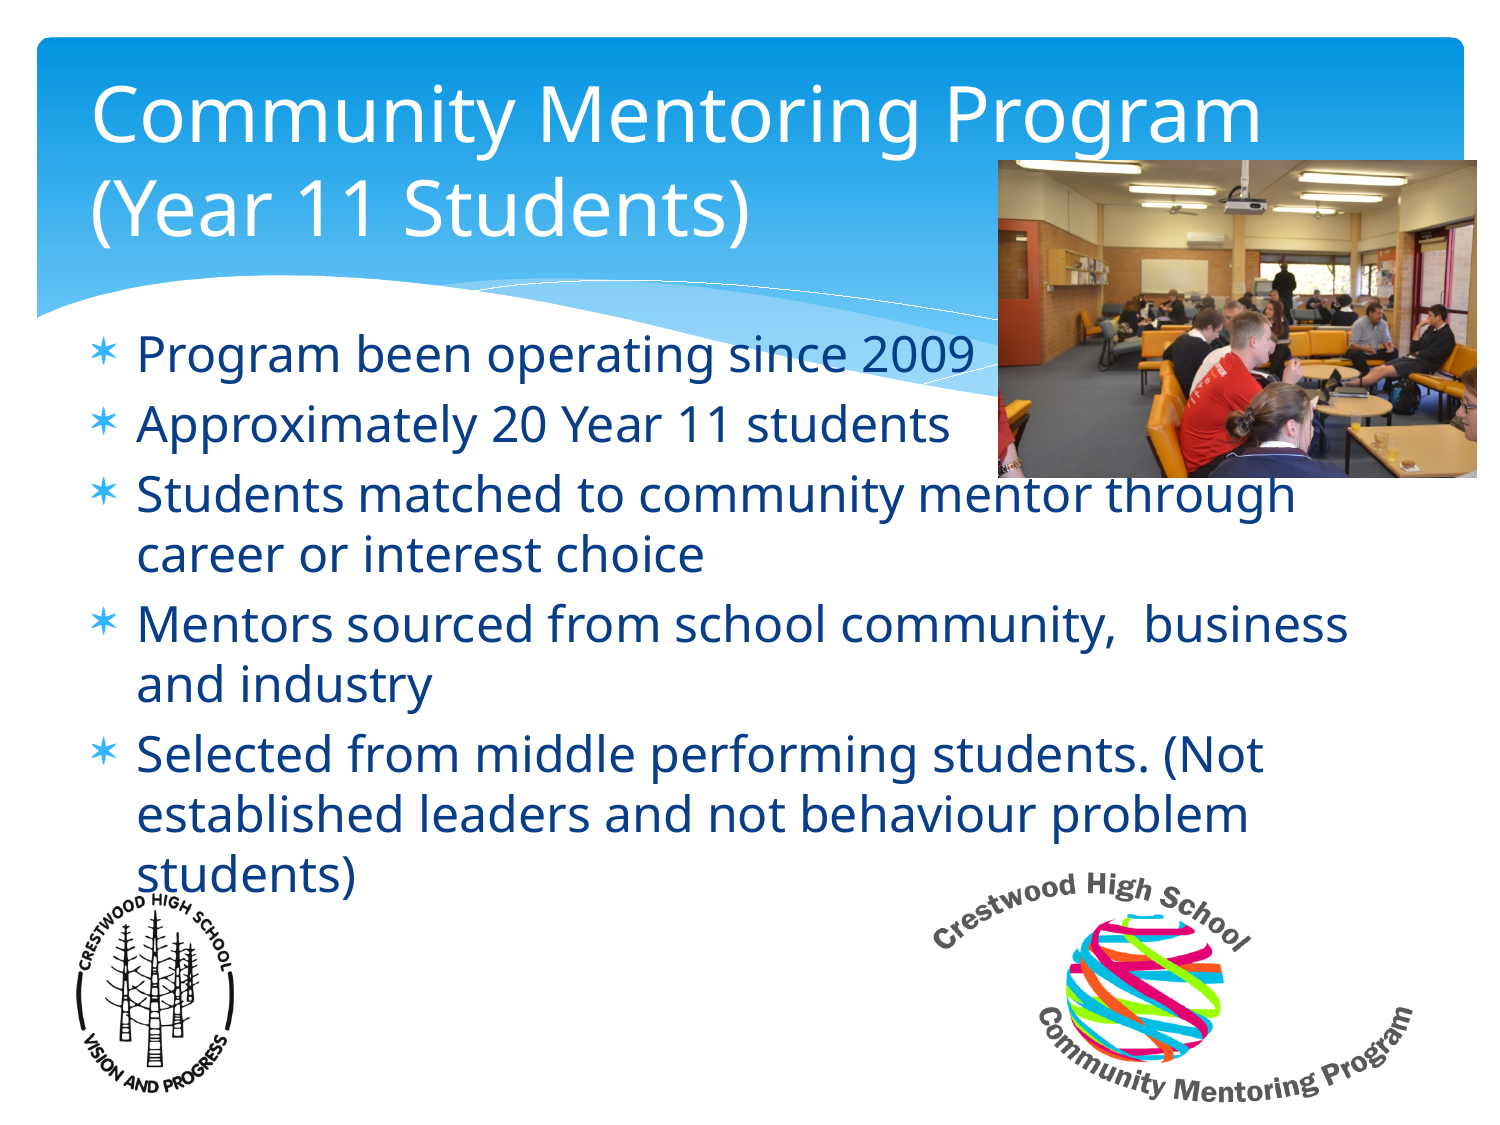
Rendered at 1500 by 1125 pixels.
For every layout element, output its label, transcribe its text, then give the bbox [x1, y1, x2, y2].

picture [997, 160, 1478, 479]
title Community Mentoring Program (Year 11 Students) [75, 55, 1425, 261]
list Program been operating since 2009 Approximately 20 Year 11 students Students matched to community mentor through career or interest choice Mentors sourced from school community, business and industry Selected from middle performing students. (Not established leaders and not behaviour problem students) [76, 315, 1424, 1024]
picture [922, 859, 1424, 1109]
picture [76, 893, 234, 1093]
